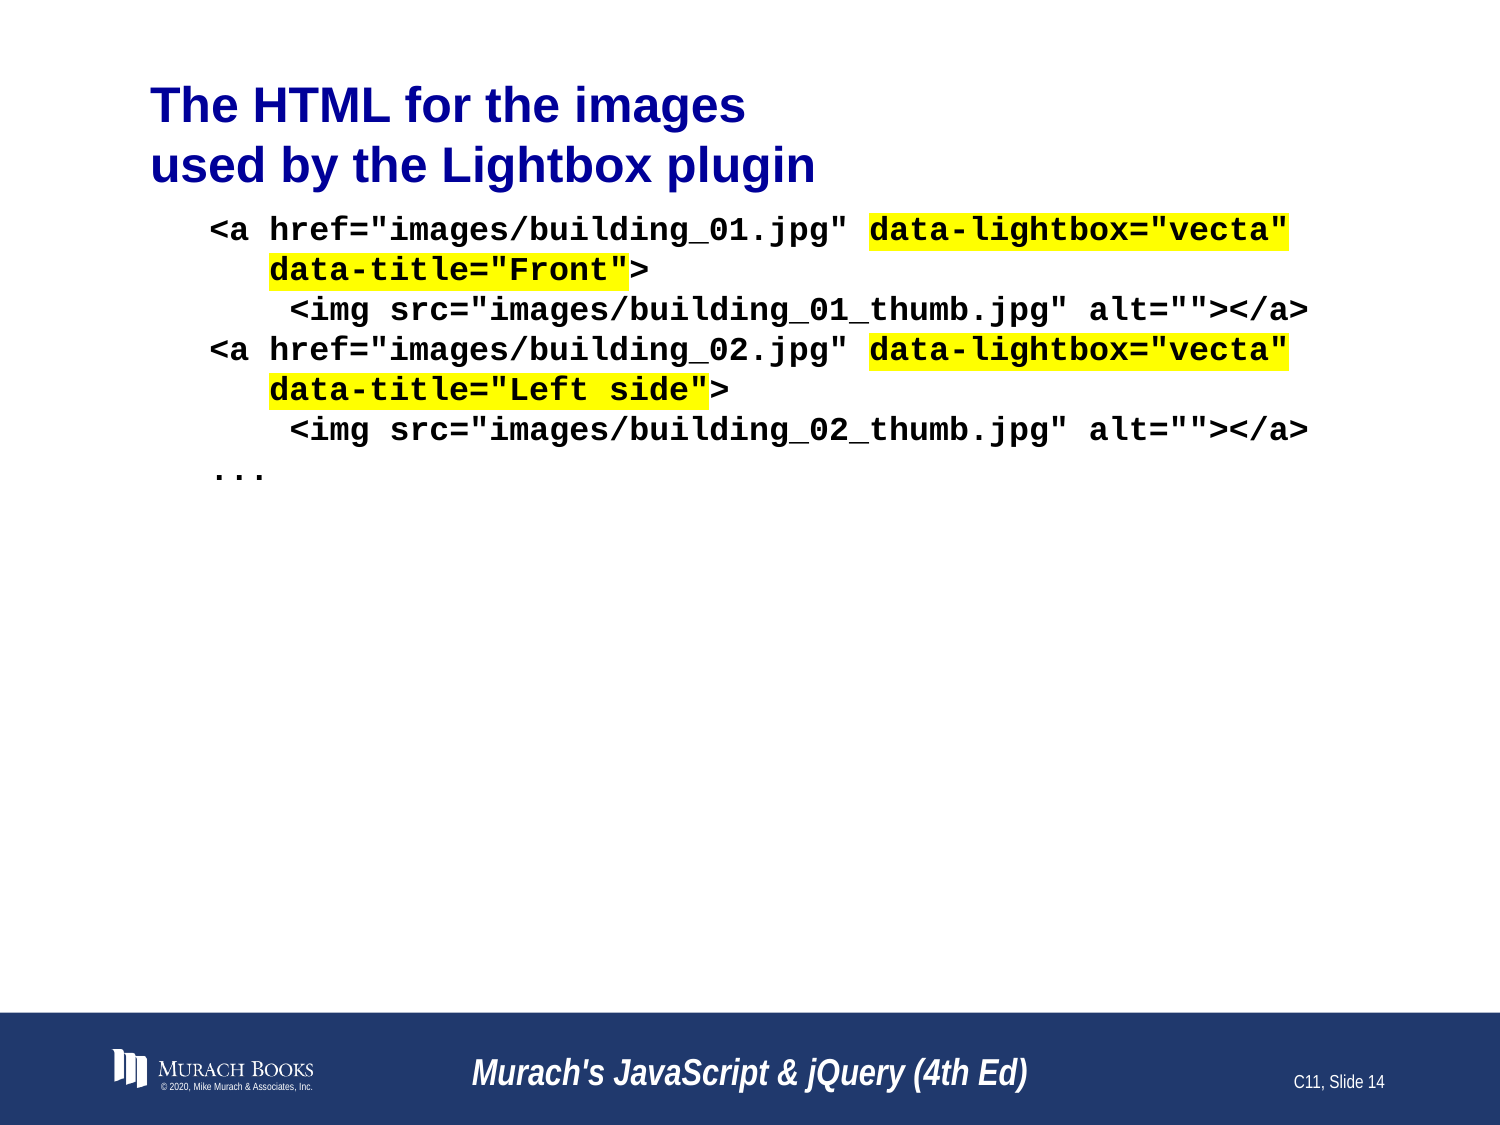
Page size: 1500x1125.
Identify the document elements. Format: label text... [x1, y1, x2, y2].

list <a href="images/building_01.jpg" data-lightbox="vecta" data-title="Front"> <img src="images/building_01_thumb.jpg" alt=""></a> <a href="images/building_02.jpg" data-lightbox="vecta" data-title="Left side"> <img src="images/building_02_thumb.jpg" alt=""></a> ... [137, 200, 1350, 1000]
footer © 2020, Mike Murach & Associates, Inc. [12, 1025, 463, 1100]
slide_number C11, Slide 14 [1087, 1025, 1400, 1100]
slide_number Murach's JavaScript & jQuery (4th Ed) [463, 1025, 1050, 1100]
title The HTML for the images used by the Lightbox plugin [150, 72, 1350, 194]
